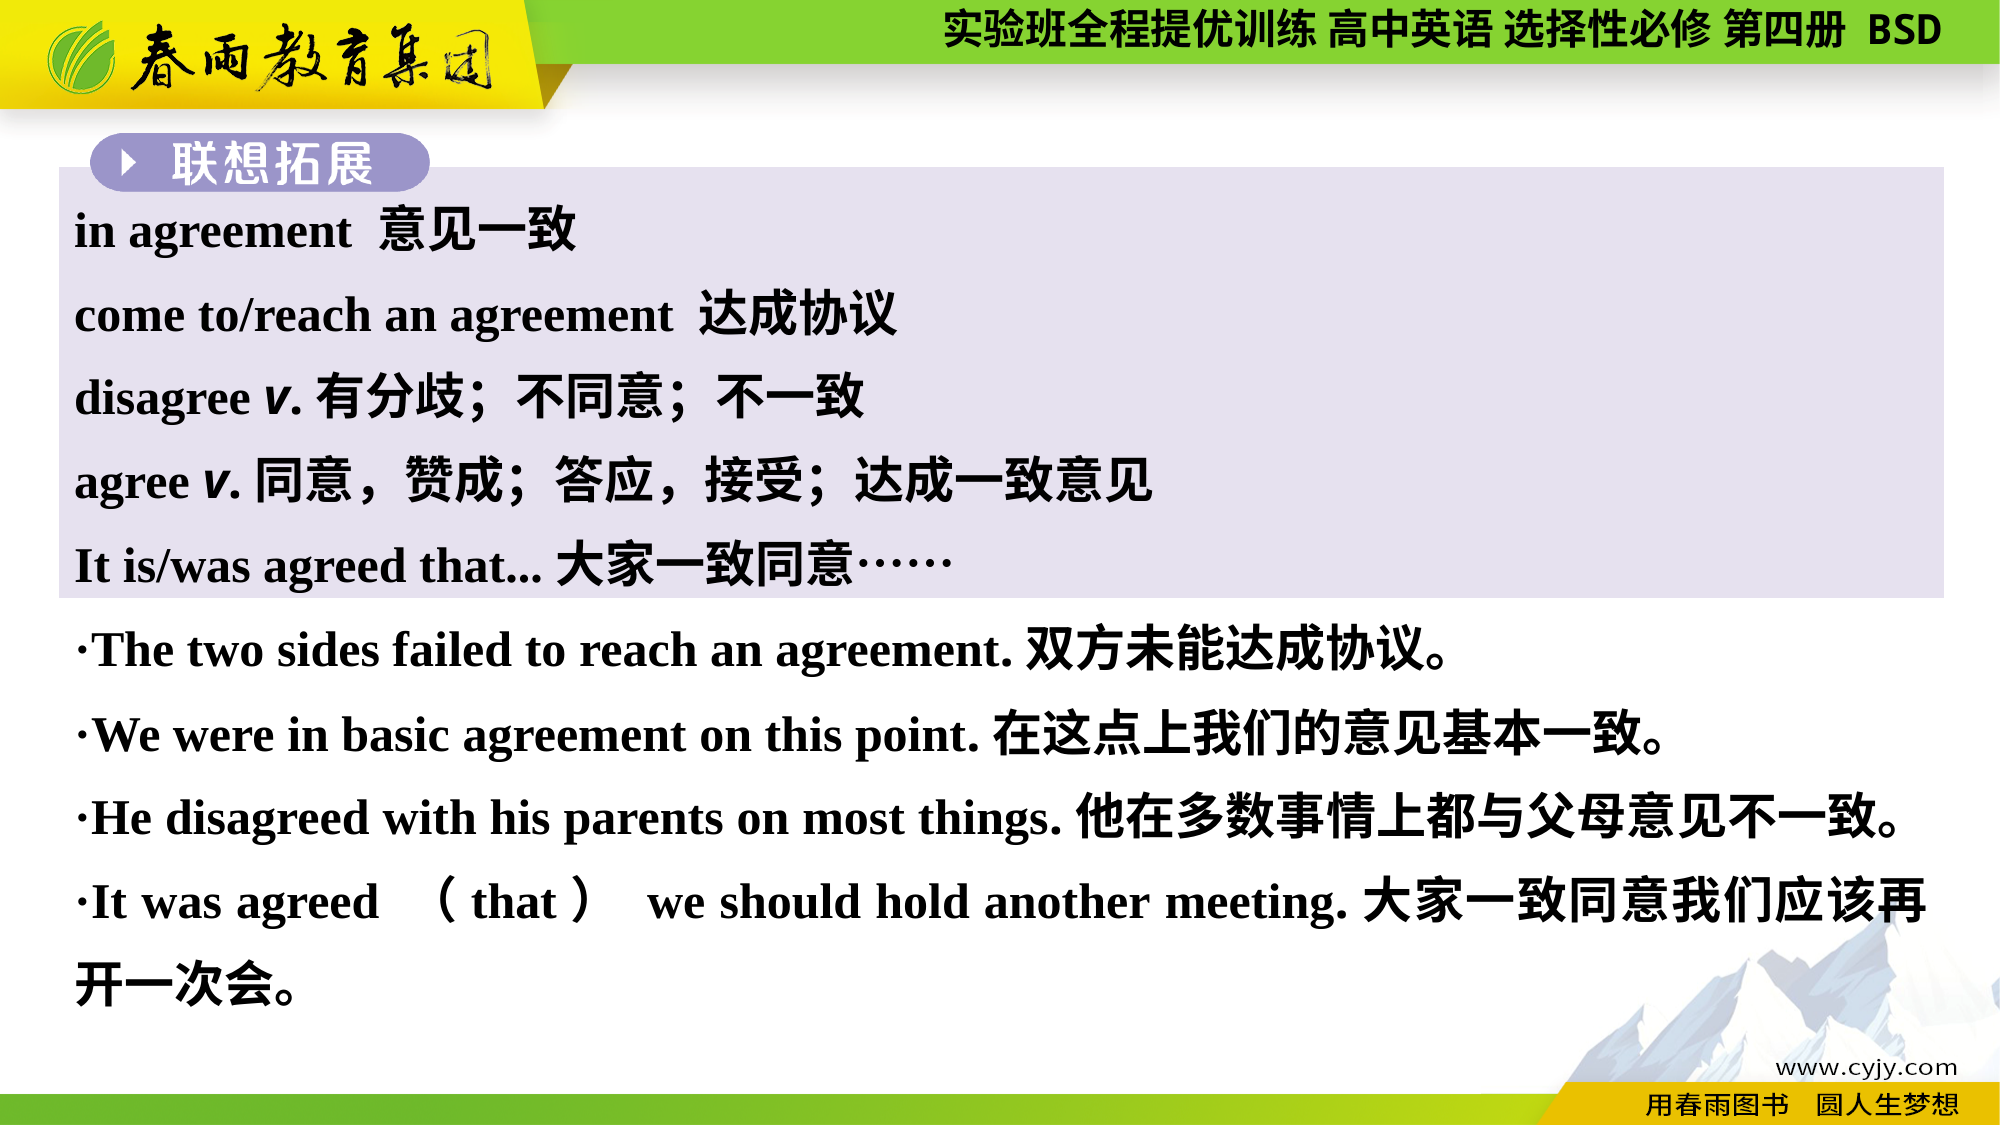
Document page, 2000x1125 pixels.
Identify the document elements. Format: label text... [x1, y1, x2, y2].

list in agreement 意见一致 come to/reach an agreement 达成协议 disagree v.有分歧；不同意；不一致 agree v.同意，赞成；答应，接受；达成一致意见 It is/was agreed that...大家一致同意…… ·The two sides failed to reach an agreement.双方未能达成协议。 ·We were in basic agreement on this point.在这点上我们的意见基本一致。 ·He disagreed with his parents on most things.他在多数事情上都与父母意见不一致。 ·It was agreed （that） we should hold another meeting.大家一致同意我们应该再开一次会。 [59, 607, 1944, 1029]
picture [0, 0, 2000, 1125]
